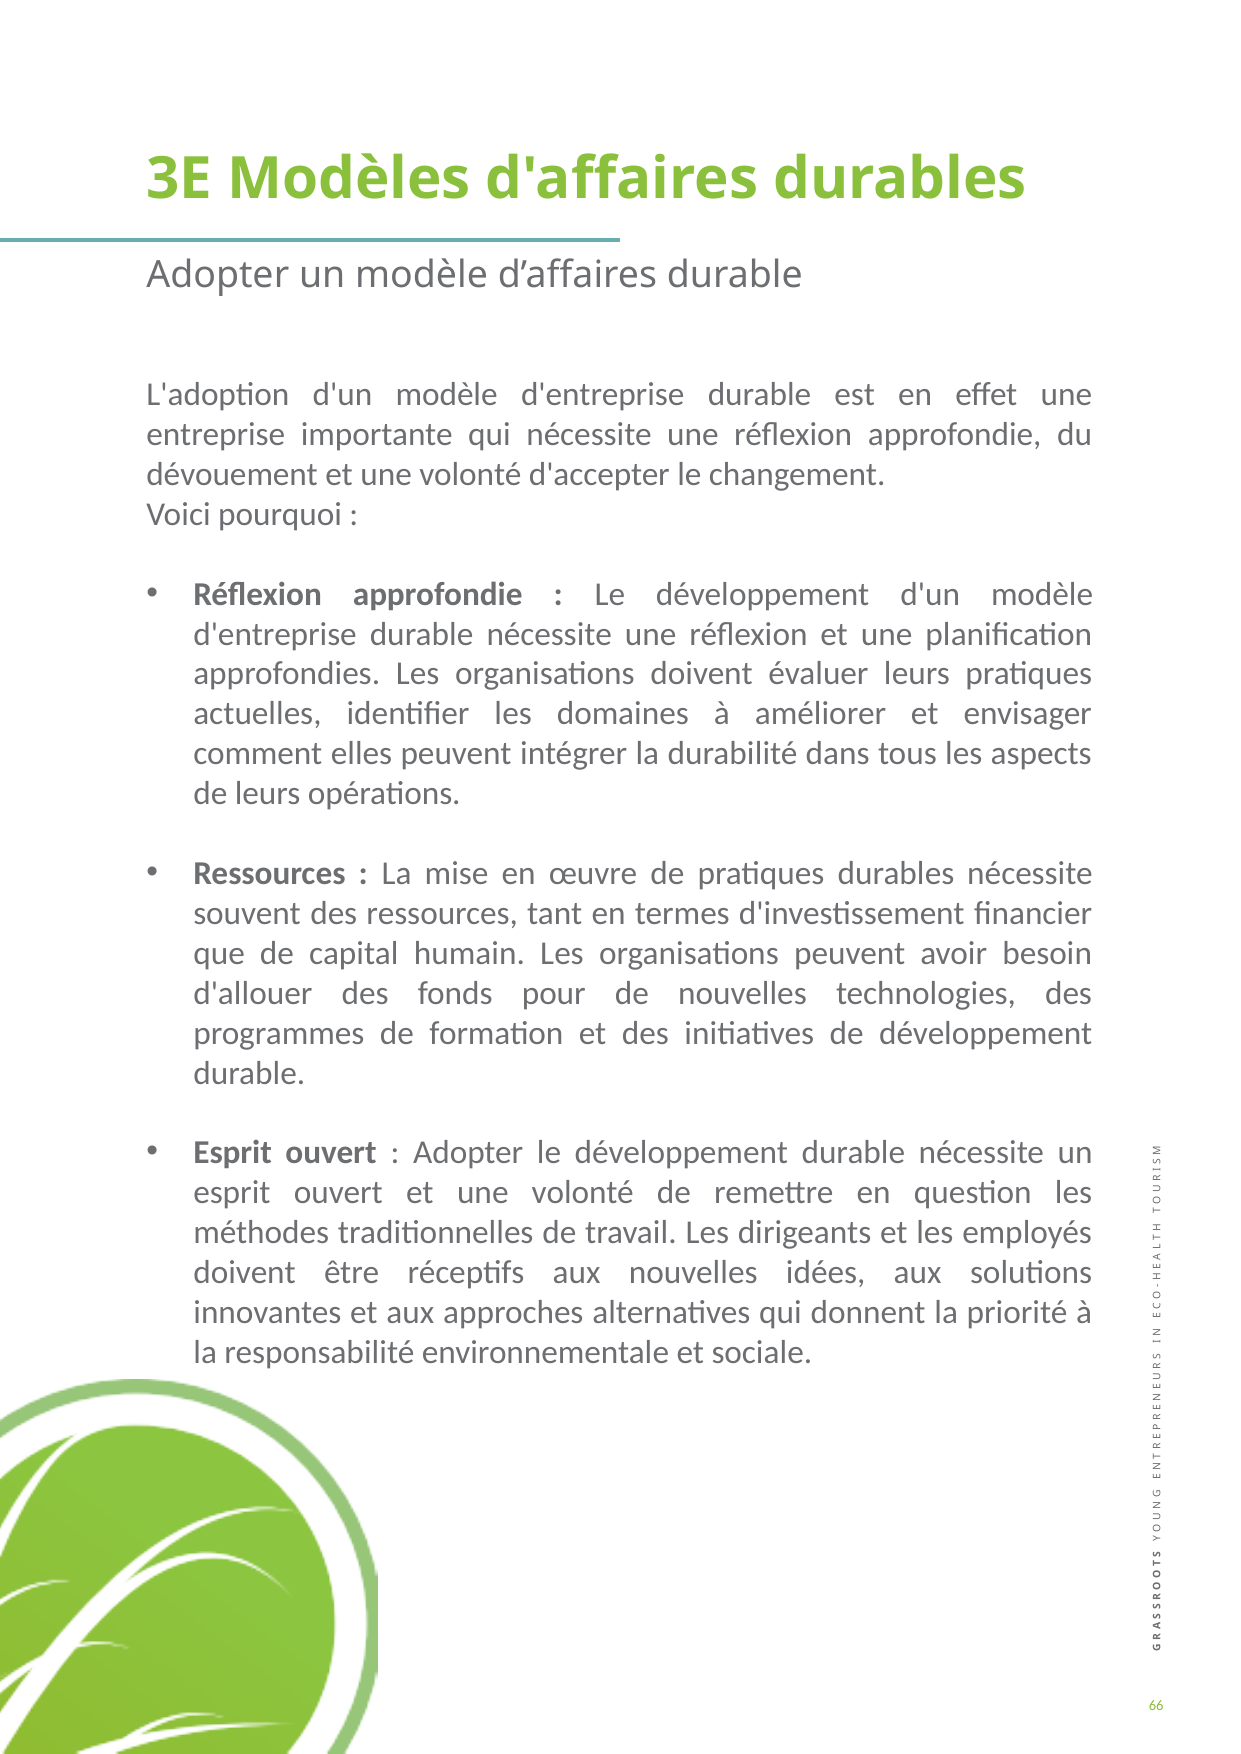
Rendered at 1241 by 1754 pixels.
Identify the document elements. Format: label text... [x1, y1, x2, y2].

list 3E Modèles d'affaires durables [131, 132, 1109, 242]
list L'adoption d'un modèle d'entreprise durable est en effet une entreprise importante qui nécessite une réflexion approfondie, du dévouement et une volonté d'accepter le changement. Voici pourquoi : Réflexion approfondie : Le développement d'un modèle d'entreprise durable nécessite une réflexion et une planification approfondies. Les organisations doivent évaluer leurs pratiques actuelles, identifier les domaines à améliorer et envisager comment elles peuvent intégrer la durabilité dans tous les aspects de leurs opérations. Ressources : La mise en œuvre de pratiques durables nécessite souvent des ressources, tant en termes d'investissement financier que de capital humain. Les organisations peuvent avoir besoin d'allouer des fonds pour de nouvelles technologies, des programmes de formation et des initiatives de développement durable. Esprit ouvert : Adopter le développement durable nécessite un esprit ouvert et une volonté de remettre en question les méthodes traditionnelles de travail. Les dirigeants et les employés doivent être réceptifs aux nouvelles idées, aux solutions innovantes et aux approches alternatives qui donnent la priorité à la responsabilité environnementale et sociale. [131, 371, 1109, 1579]
list Adopter un modèle d’affaires durable [131, 242, 1109, 371]
slide_number 66 [1125, 1666, 1187, 1743]
text_box [320, 615, 351, 664]
